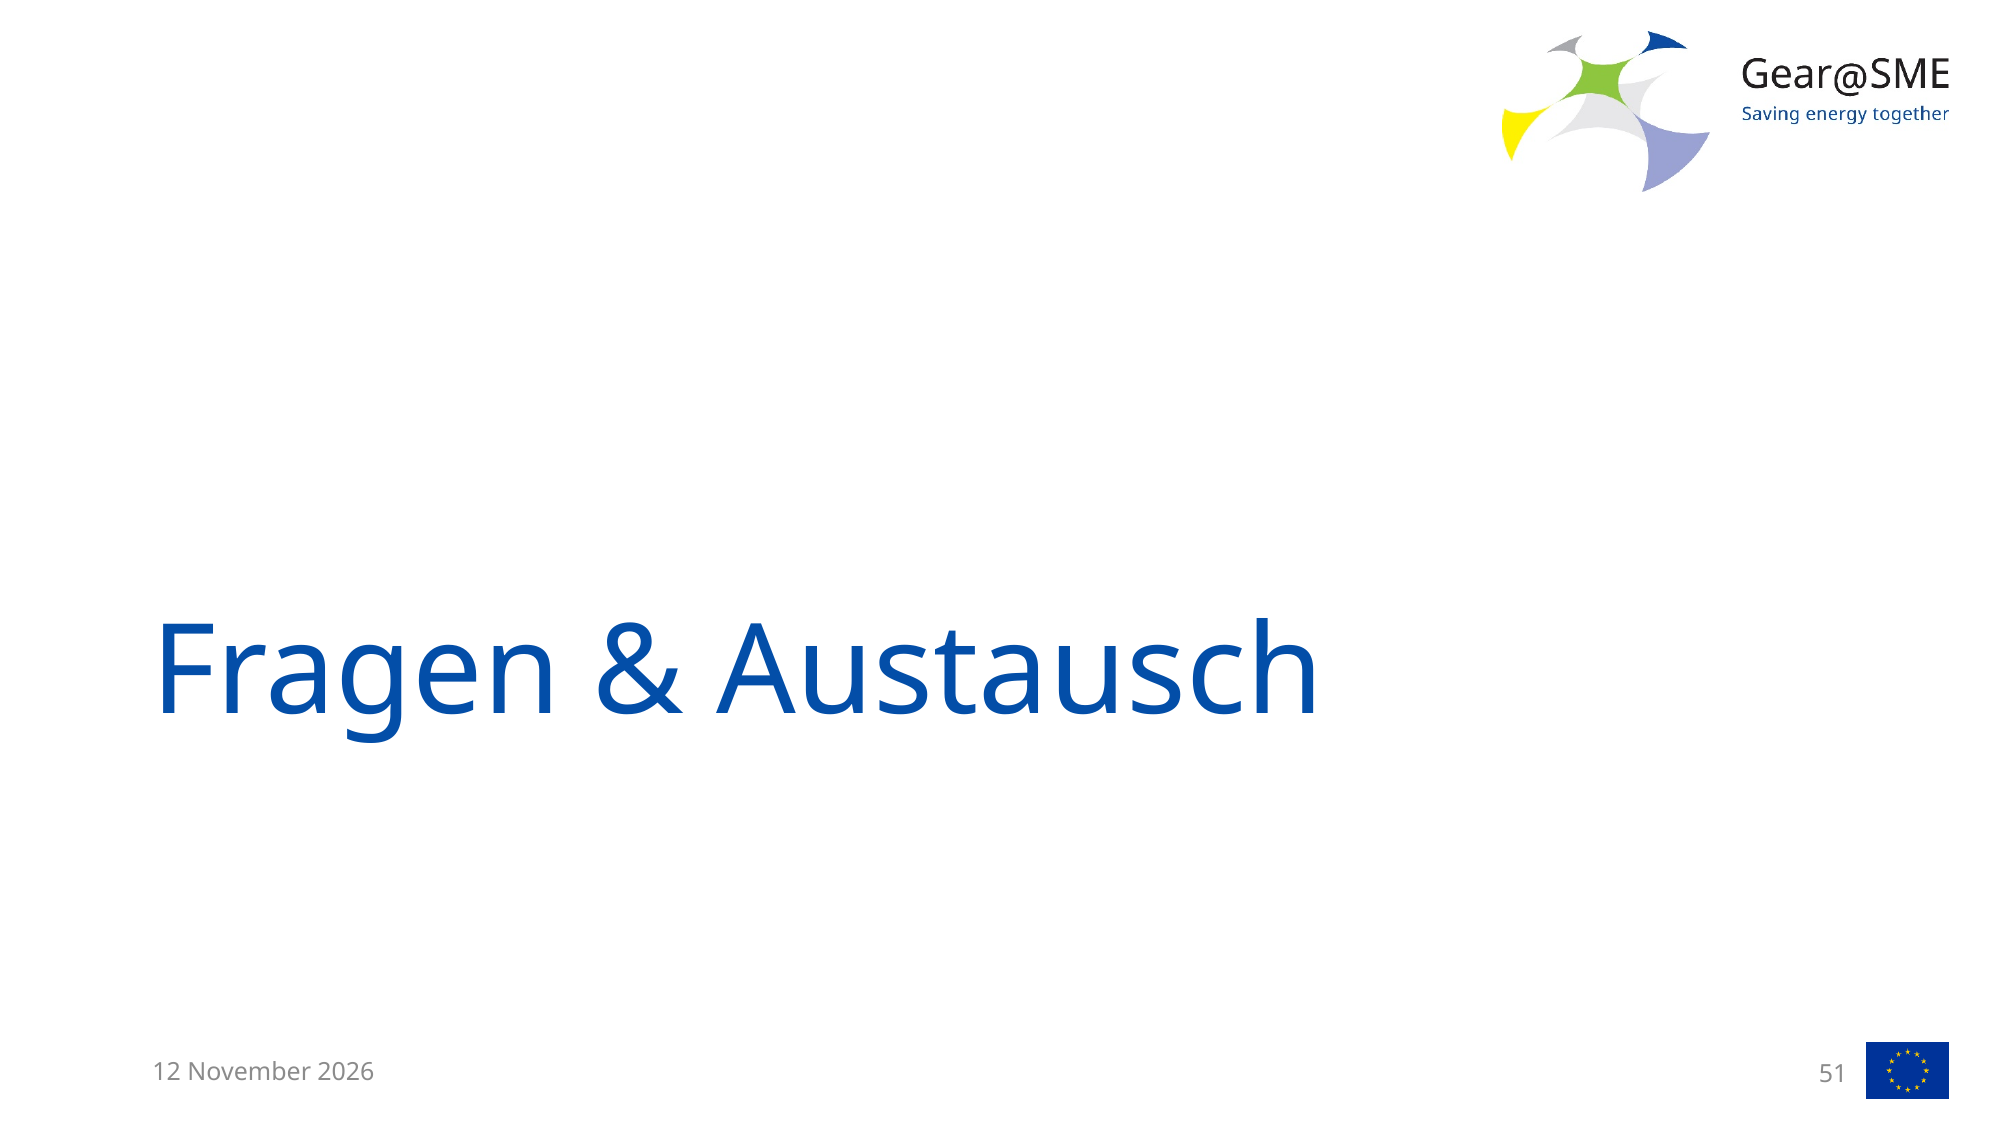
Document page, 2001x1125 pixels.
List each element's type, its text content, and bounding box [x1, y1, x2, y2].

title Fragen & Austausch [136, 280, 1862, 749]
picture [1866, 1042, 1949, 1099]
picture [1502, 31, 1949, 192]
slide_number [137, 1042, 588, 1103]
slide_number 51 [1412, 1044, 1863, 1104]
